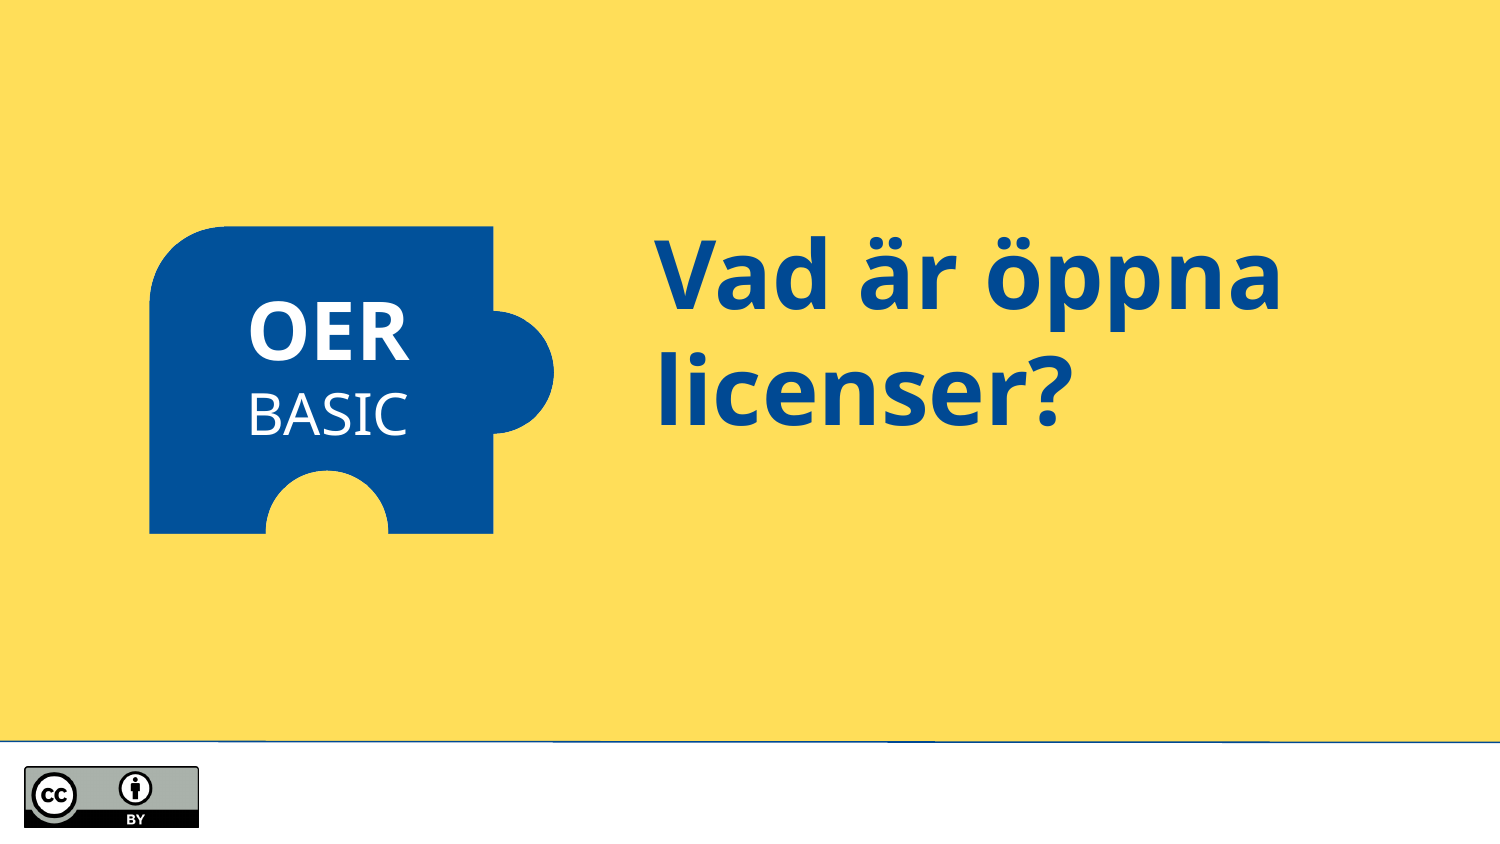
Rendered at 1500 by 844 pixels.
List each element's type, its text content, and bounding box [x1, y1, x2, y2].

picture [24, 765, 199, 828]
text_box OER BASIC [558, 260, 847, 466]
text_box Vad är öppna licenser? [639, 199, 1427, 459]
picture [149, 226, 554, 534]
text_box [0, 750, 1500, 844]
